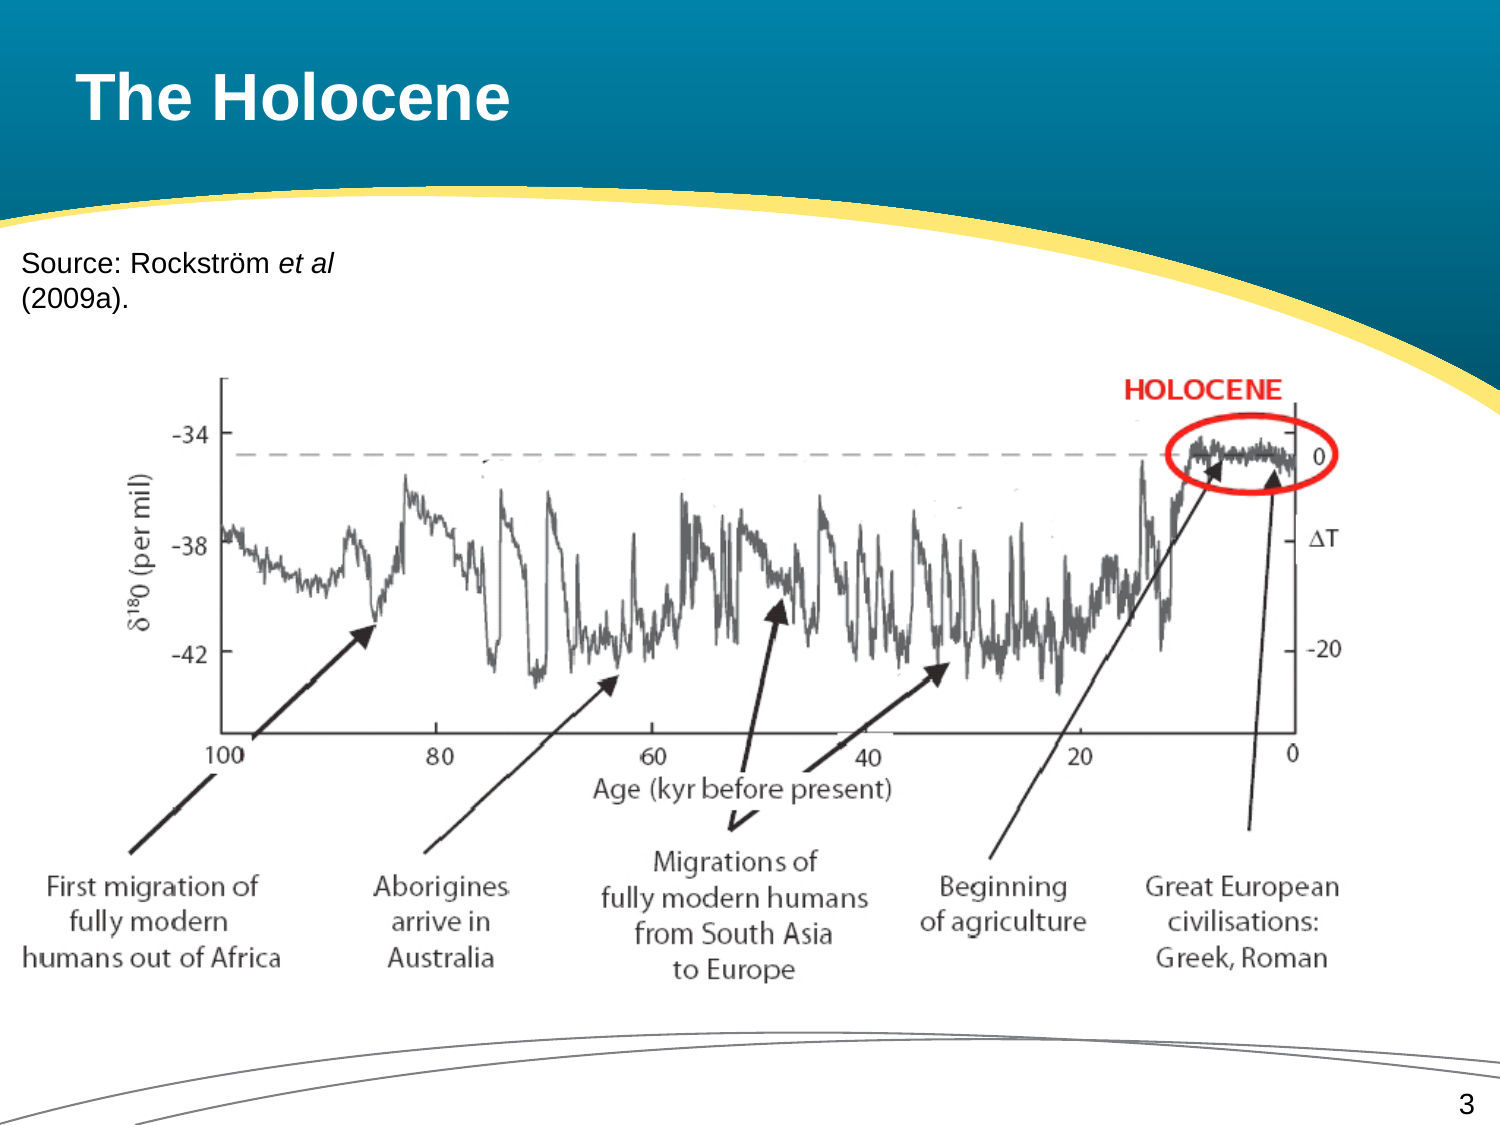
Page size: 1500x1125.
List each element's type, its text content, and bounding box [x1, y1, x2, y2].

picture [12, 362, 1376, 988]
text_box Source: Rockström et al (2009a). [6, 237, 432, 323]
slide_number 3 [1124, 1084, 1476, 1113]
title The Holocene [74, 0, 1476, 188]
